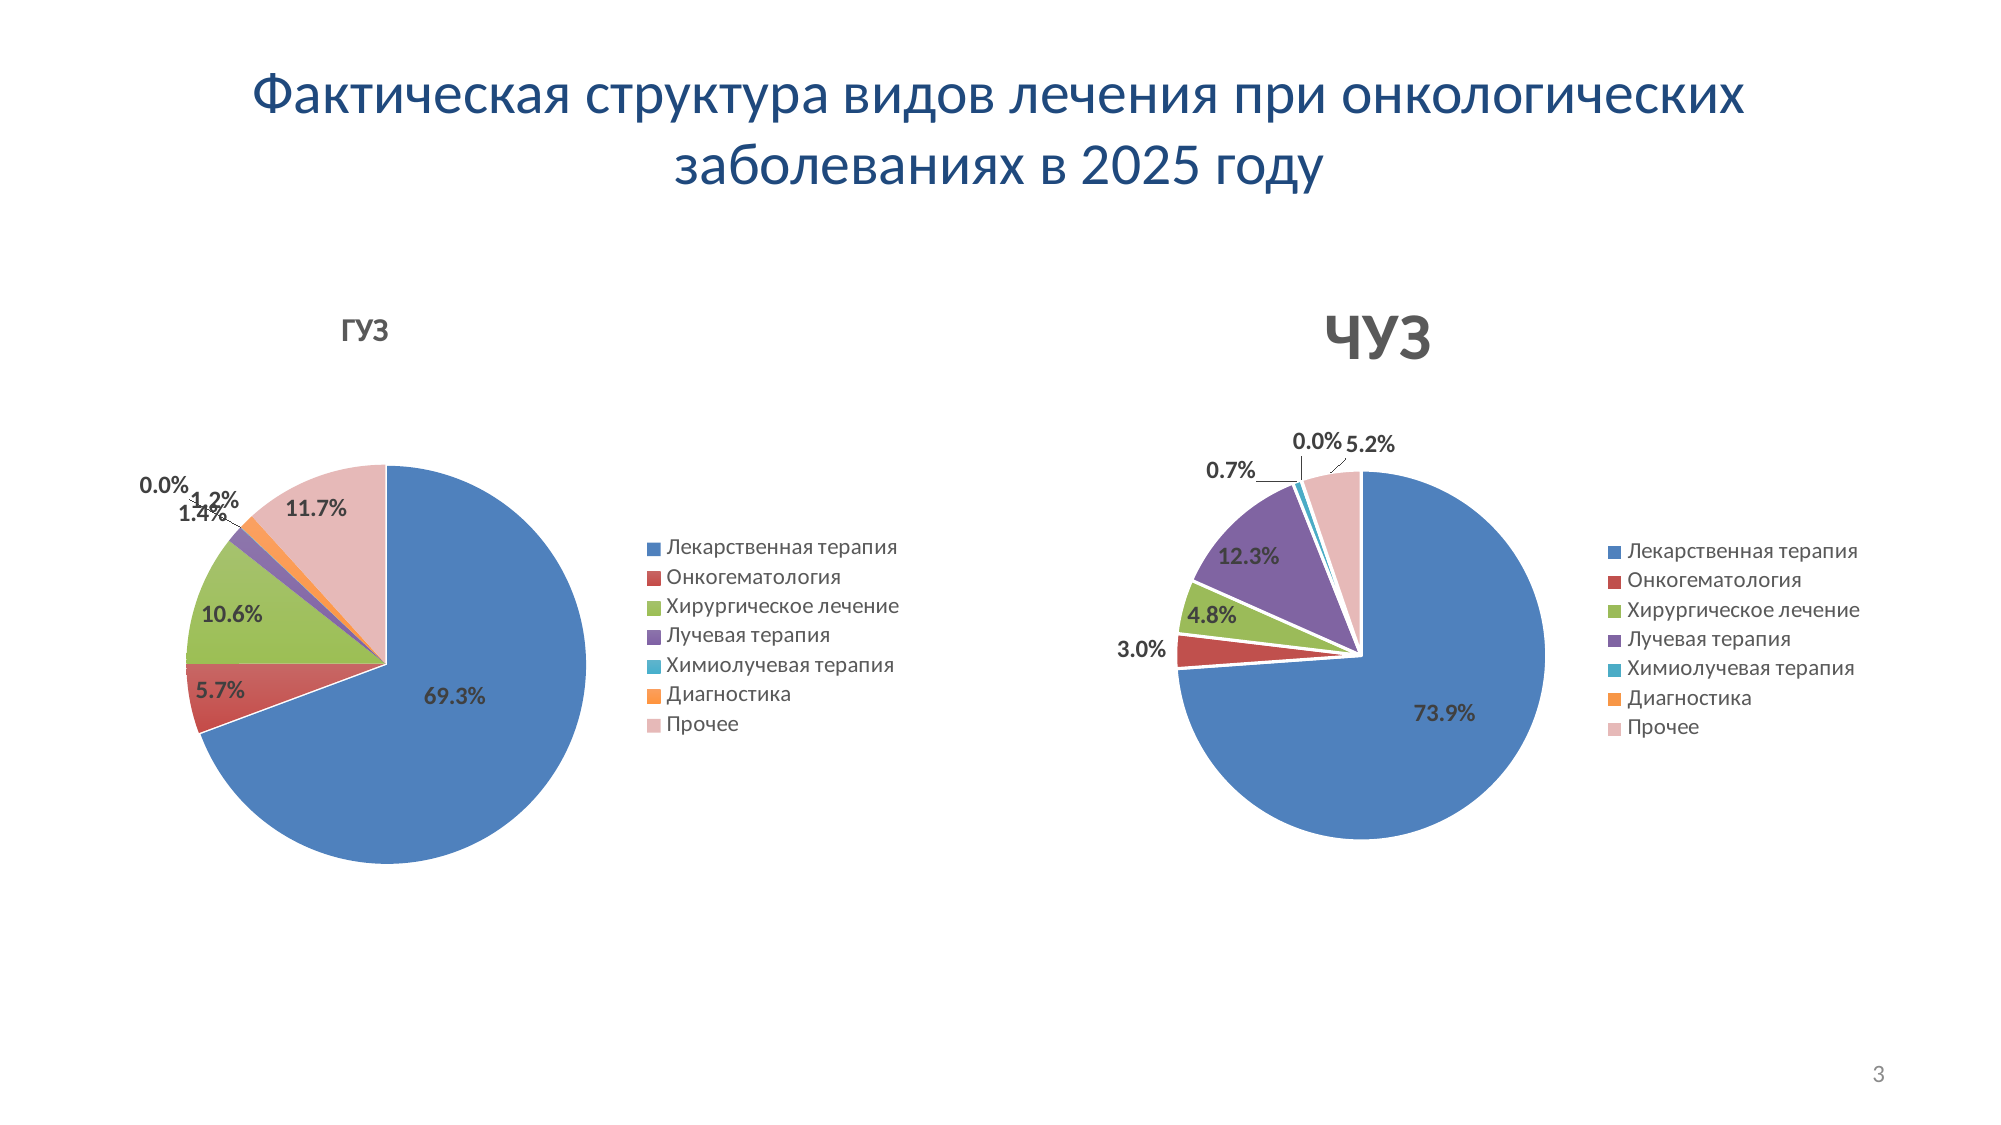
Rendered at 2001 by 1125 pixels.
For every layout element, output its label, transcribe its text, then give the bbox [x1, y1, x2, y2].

title Фактическая структура видов лечения при онкологических заболеваниях в 2025 году [99, 45, 1900, 206]
chart [950, 287, 1881, 995]
slide_number 3 [1433, 1042, 1900, 1103]
chart [80, 287, 920, 988]
